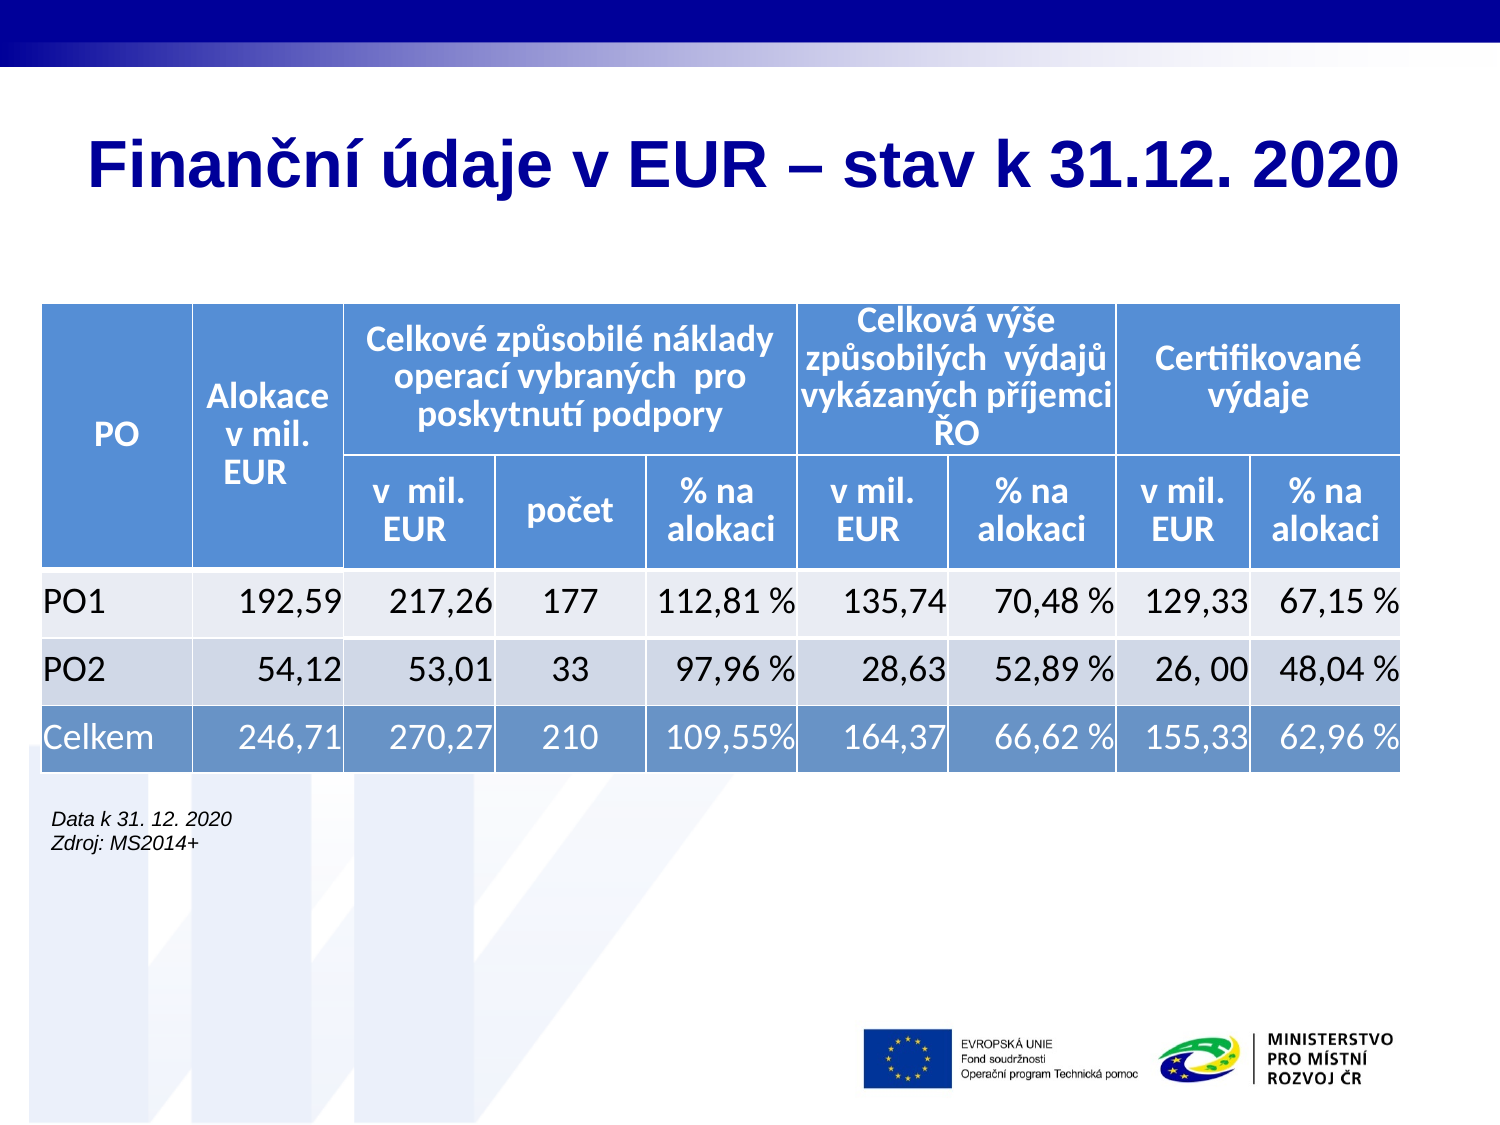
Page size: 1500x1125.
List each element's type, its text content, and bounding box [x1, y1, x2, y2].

table_cell % na alokaci [647, 456, 796, 568]
table_cell 246,71 [193, 706, 343, 772]
table_cell 192,59 [193, 573, 343, 637]
table_cell 70,48 % [949, 572, 1115, 636]
table_header Celkové způsobilé náklady operací vybraných pro poskytnutí podpory [344, 304, 796, 454]
table_cell v mil. EUR [344, 456, 494, 568]
table_cell 33 [496, 640, 645, 705]
table_cell 52,89 % [949, 640, 1115, 705]
table_cell 62,96 % [1251, 706, 1400, 772]
table_cell 48,04 % [1251, 640, 1400, 705]
table_header Certifikované výdaje [1117, 304, 1400, 454]
table_cell PO2 [42, 639, 192, 705]
table_cell 210 [496, 706, 645, 772]
table_cell 53,01 [344, 640, 494, 705]
table_cell 129,33 [1117, 572, 1249, 636]
table_cell Celkem [42, 706, 192, 772]
table_cell 109,55% [647, 706, 796, 772]
table_cell 54,12 [193, 639, 343, 705]
table_header Celková výše způsobilých výdajů vykázaných příjemci ŘO [798, 304, 1115, 454]
table_cell 26, 00 [1117, 640, 1249, 705]
table_cell v mil. EUR [798, 456, 947, 568]
table_cell PO1 [42, 573, 192, 637]
table_cell 177 [496, 572, 645, 636]
table_header Alokace v mil. EUR [193, 304, 343, 567]
table_cell 66,62 % [949, 706, 1115, 772]
table_cell počet [496, 456, 645, 568]
table_cell 155,33 [1117, 706, 1249, 772]
table_cell 270,27 [344, 706, 494, 772]
table_cell 28,63 [798, 640, 947, 705]
text_box Data k 31. 12. 2020 Zdroj: MS2014+ [36, 797, 438, 863]
table_cell v mil. EUR [1117, 456, 1249, 568]
picture [29, 302, 1412, 1125]
table_cell 135,74 [798, 572, 947, 636]
table_cell 164,37 [798, 706, 947, 772]
title Finanční údaje v EUR – stav k 31.12. 2020 [64, 113, 1425, 244]
table_cell 112,81 % [647, 572, 796, 636]
table_cell 67,15 % [1251, 572, 1400, 636]
table_header PO [42, 304, 192, 567]
table_cell % na alokaci [1251, 456, 1400, 568]
table_cell % na alokaci [949, 456, 1115, 568]
table_cell 217,26 [344, 572, 494, 636]
table_cell 97,96 % [647, 640, 796, 705]
